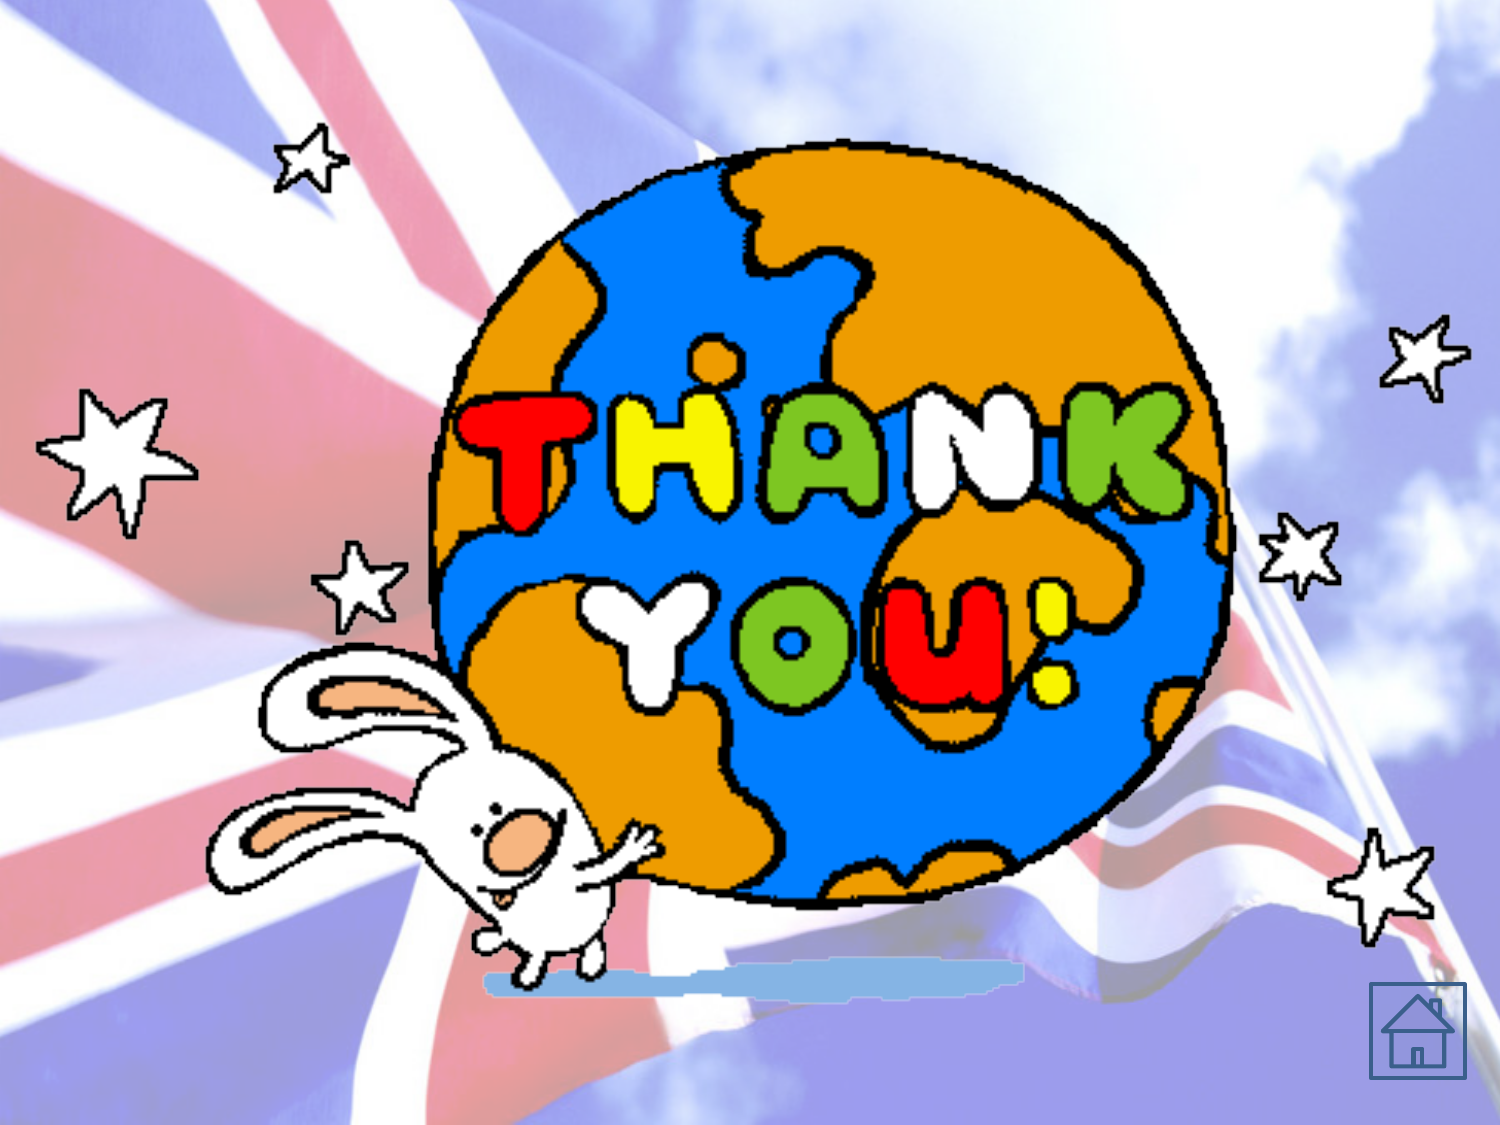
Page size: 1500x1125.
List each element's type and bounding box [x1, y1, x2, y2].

text_box [1369, 1026, 1467, 1080]
picture [20, 105, 1479, 1020]
